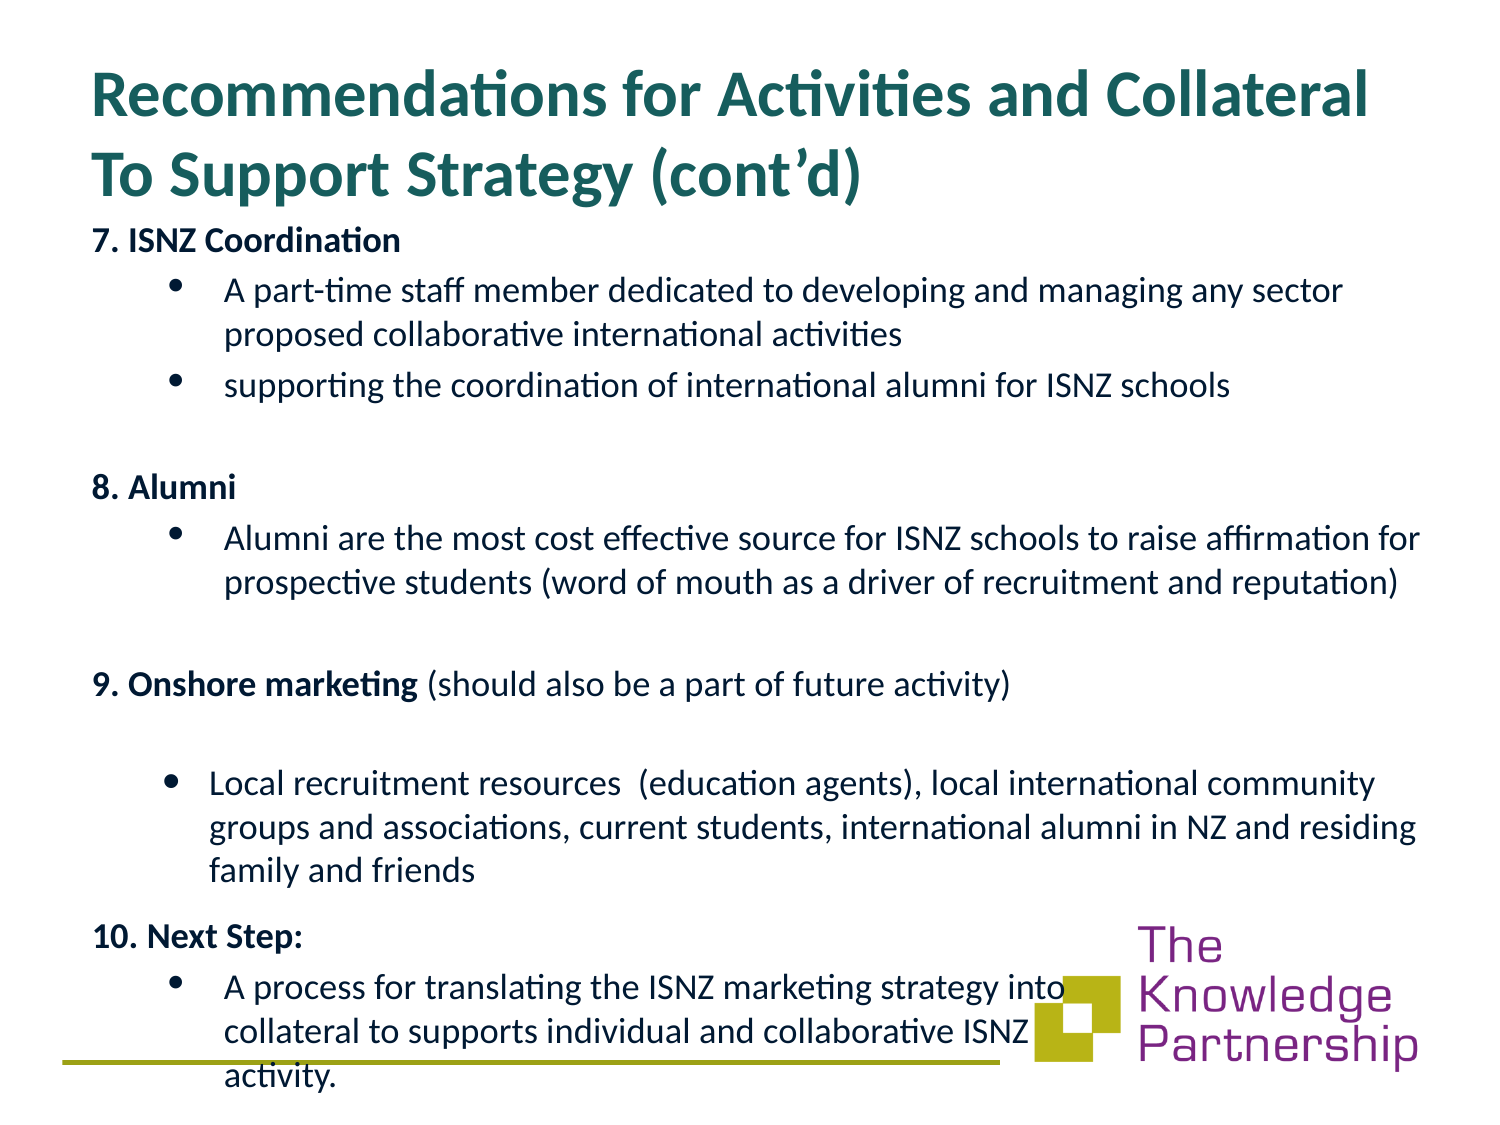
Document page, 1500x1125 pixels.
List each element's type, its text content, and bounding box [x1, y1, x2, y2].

text_box Local recruitment resources (education agents), local international community groups and associations, current students, international alumni in NZ and residing family and friends [147, 751, 1471, 949]
text_box 7. ISNZ Coordination A part-time staff member dedicated to developing and managing any sector proposed collaborative international activities supporting the coordination of international alumni for ISNZ schools 8. Alumni Alumni are the most cost effective source for ISNZ schools to raise affirmation for prospective students (word of mouth as a driver of recruitment and reputation) 9. Onshore marketing (should also be a part of future activity) [76, 208, 1447, 787]
picture [1093, 949, 1427, 1077]
text_box Recommendations for Activities and Collateral To Support Strategy (cont’d) [76, 42, 1388, 218]
text_box 10. Next Step: A process for translating the ISNZ marketing strategy into collateral to supports individual and collaborative ISNZ activity. [76, 905, 1093, 1083]
